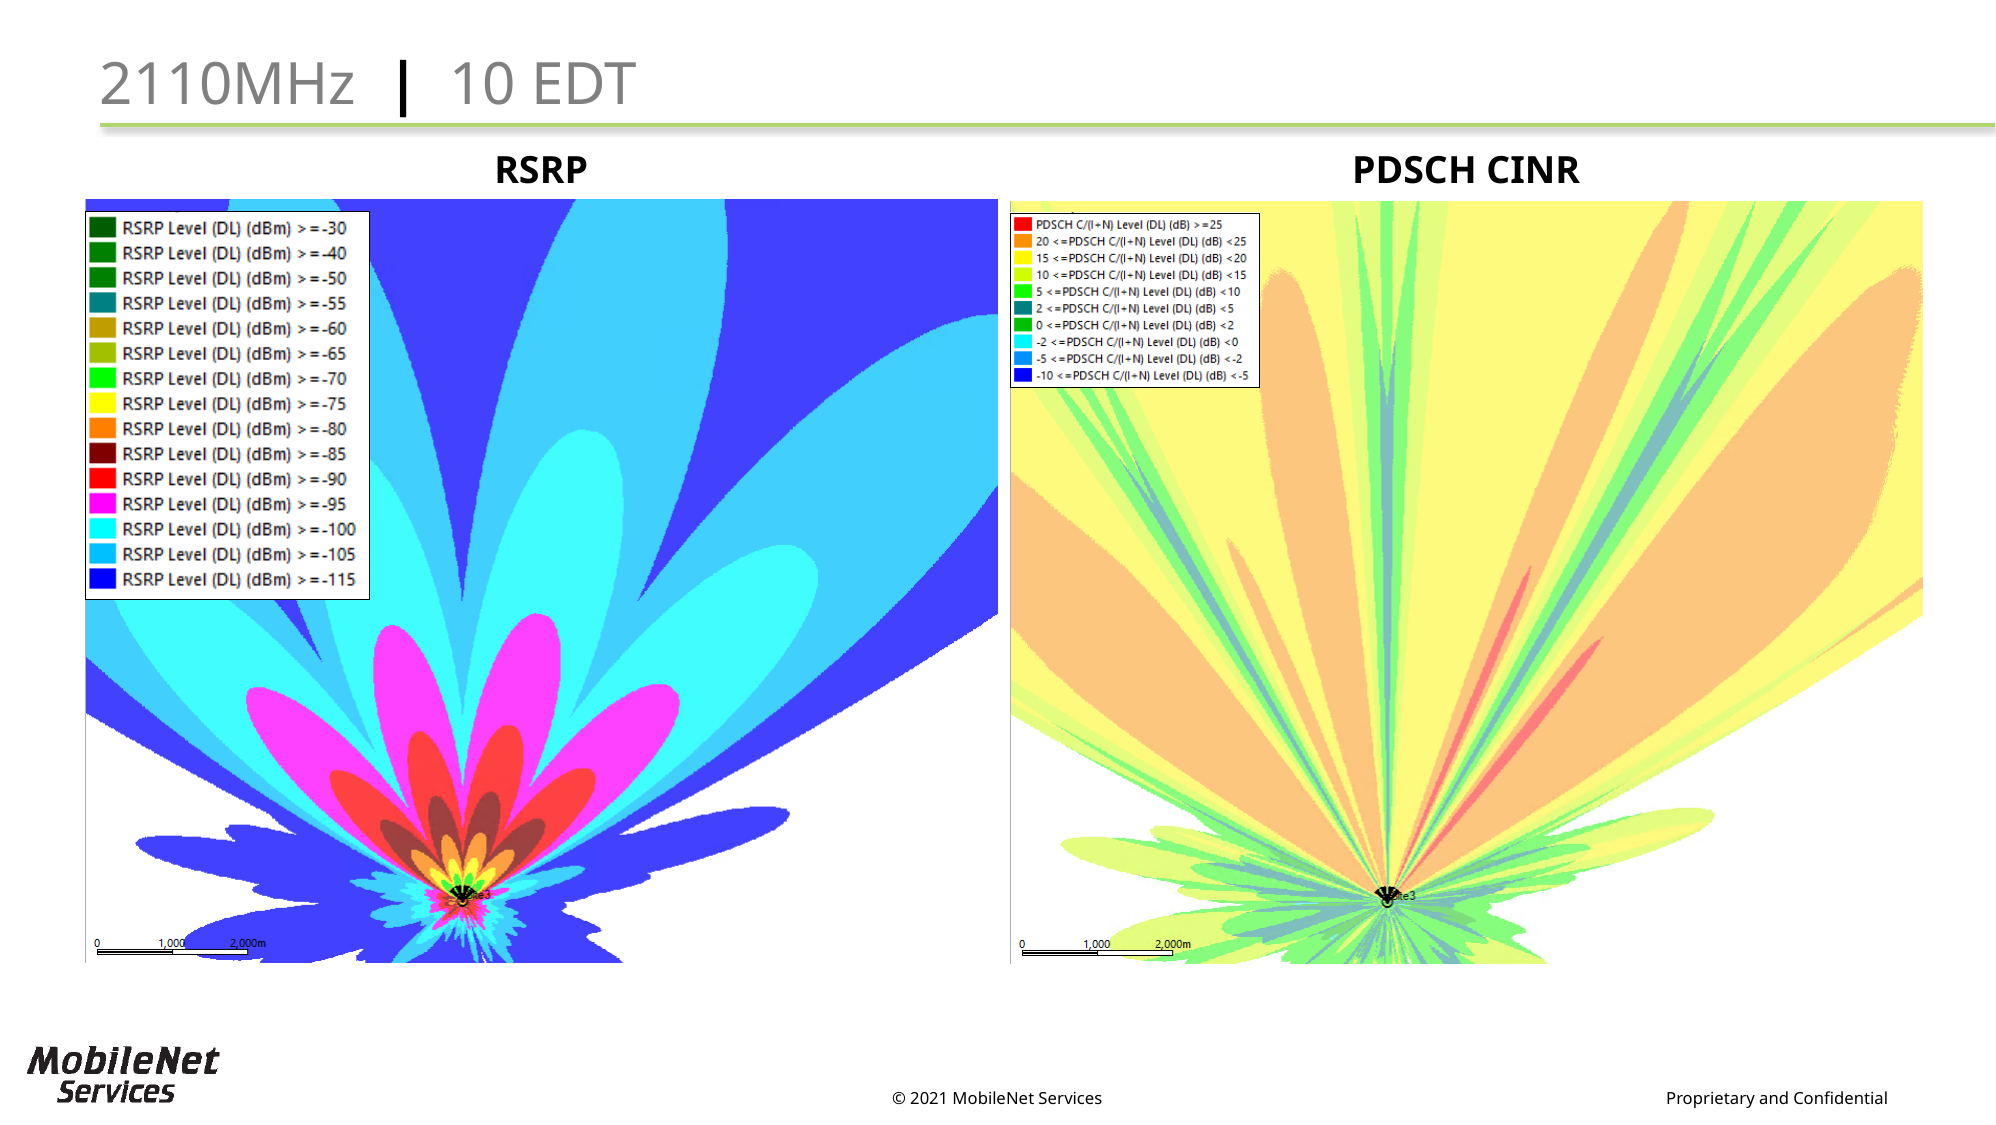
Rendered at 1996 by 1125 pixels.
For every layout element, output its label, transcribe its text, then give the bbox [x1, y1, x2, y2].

title 2110MHz | 10 EDT [85, 0, 1881, 175]
text_box RSRP [479, 138, 603, 198]
picture [19, 1037, 226, 1113]
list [1009, 200, 1923, 964]
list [84, 199, 998, 963]
text_box PDSCH CINR [1337, 138, 1596, 199]
picture [84, 211, 370, 600]
picture [1009, 212, 1260, 389]
